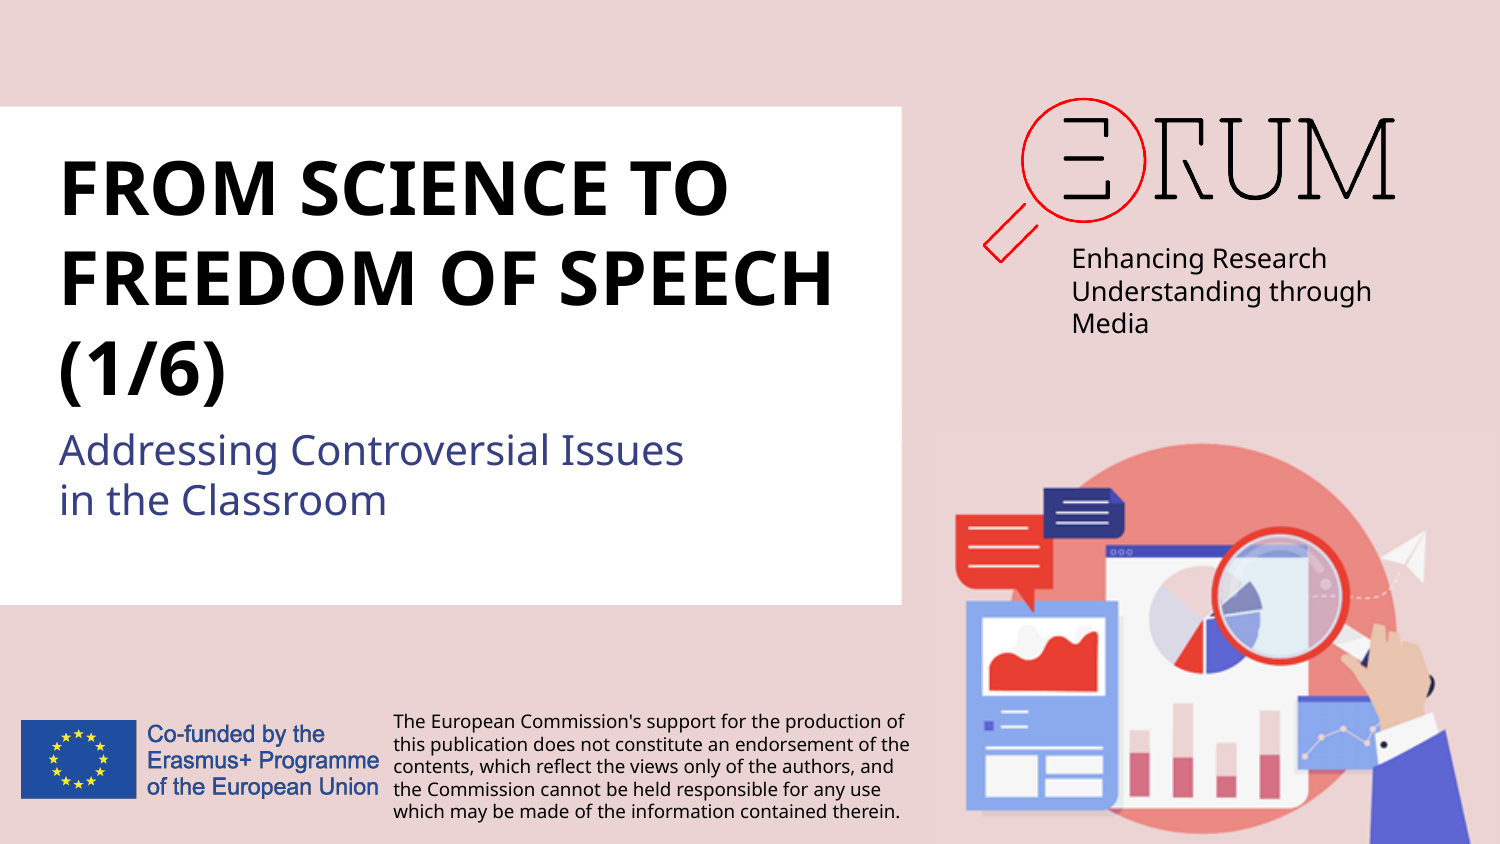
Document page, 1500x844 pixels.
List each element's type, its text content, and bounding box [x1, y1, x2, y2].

subtitle Addressing Controversial Issues in the Classroom [0, 408, 902, 605]
title FROM SCIENCE TO FREEDOM OF SPEECH (1/6) [0, 106, 902, 408]
picture [901, 67, 1475, 283]
picture [21, 720, 379, 799]
picture [932, 428, 1496, 844]
